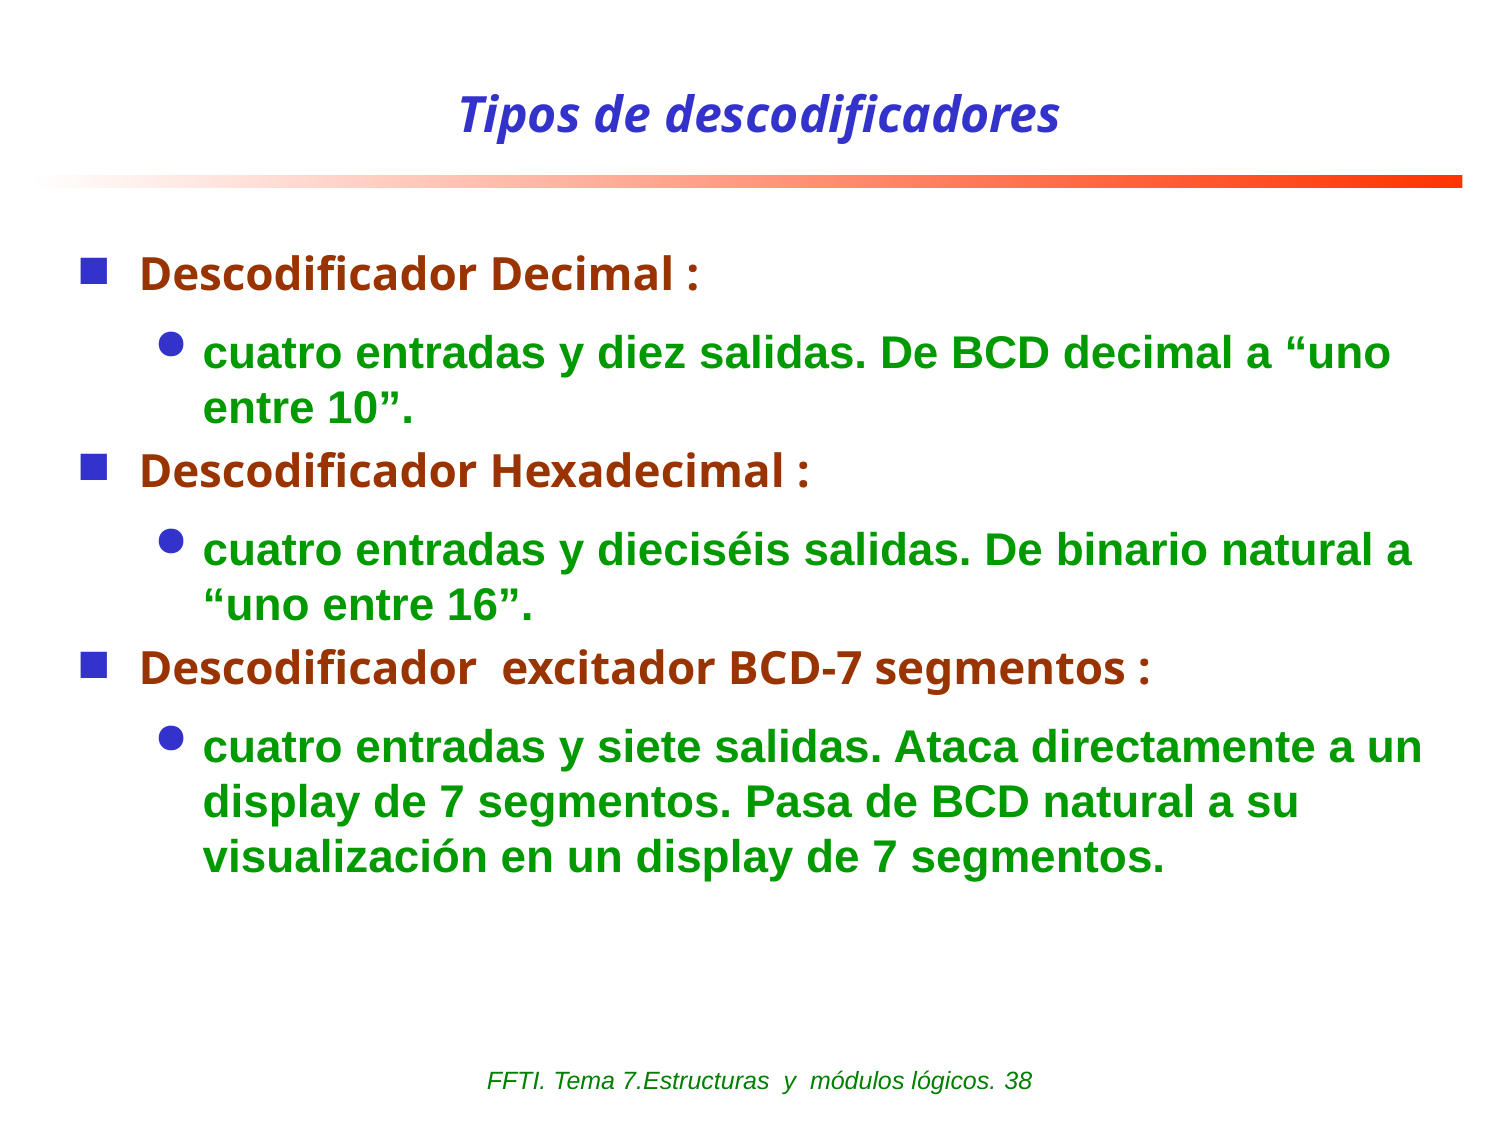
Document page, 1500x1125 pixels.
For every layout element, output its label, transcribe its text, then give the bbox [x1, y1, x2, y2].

list Descodificador Decimal : cuatro entradas y diez salidas. De BCD decimal a “uno entre 10”. Descodificador Hexadecimal : cuatro entradas y dieciséis salidas. De binario natural a “uno entre 16”. Descodificador excitador BCD-7 segmentos : cuatro entradas y siete salidas. Ataca directamente a un display de 7 segmentos. Pasa de BCD natural a su visualización en un display de 7 segmentos. [68, 237, 1451, 1013]
footer FFTI. Tema 7.Estructuras y módulos lógicos. 38 [68, 1056, 1451, 1103]
title Tipos de descodificadores [68, 49, 1451, 176]
